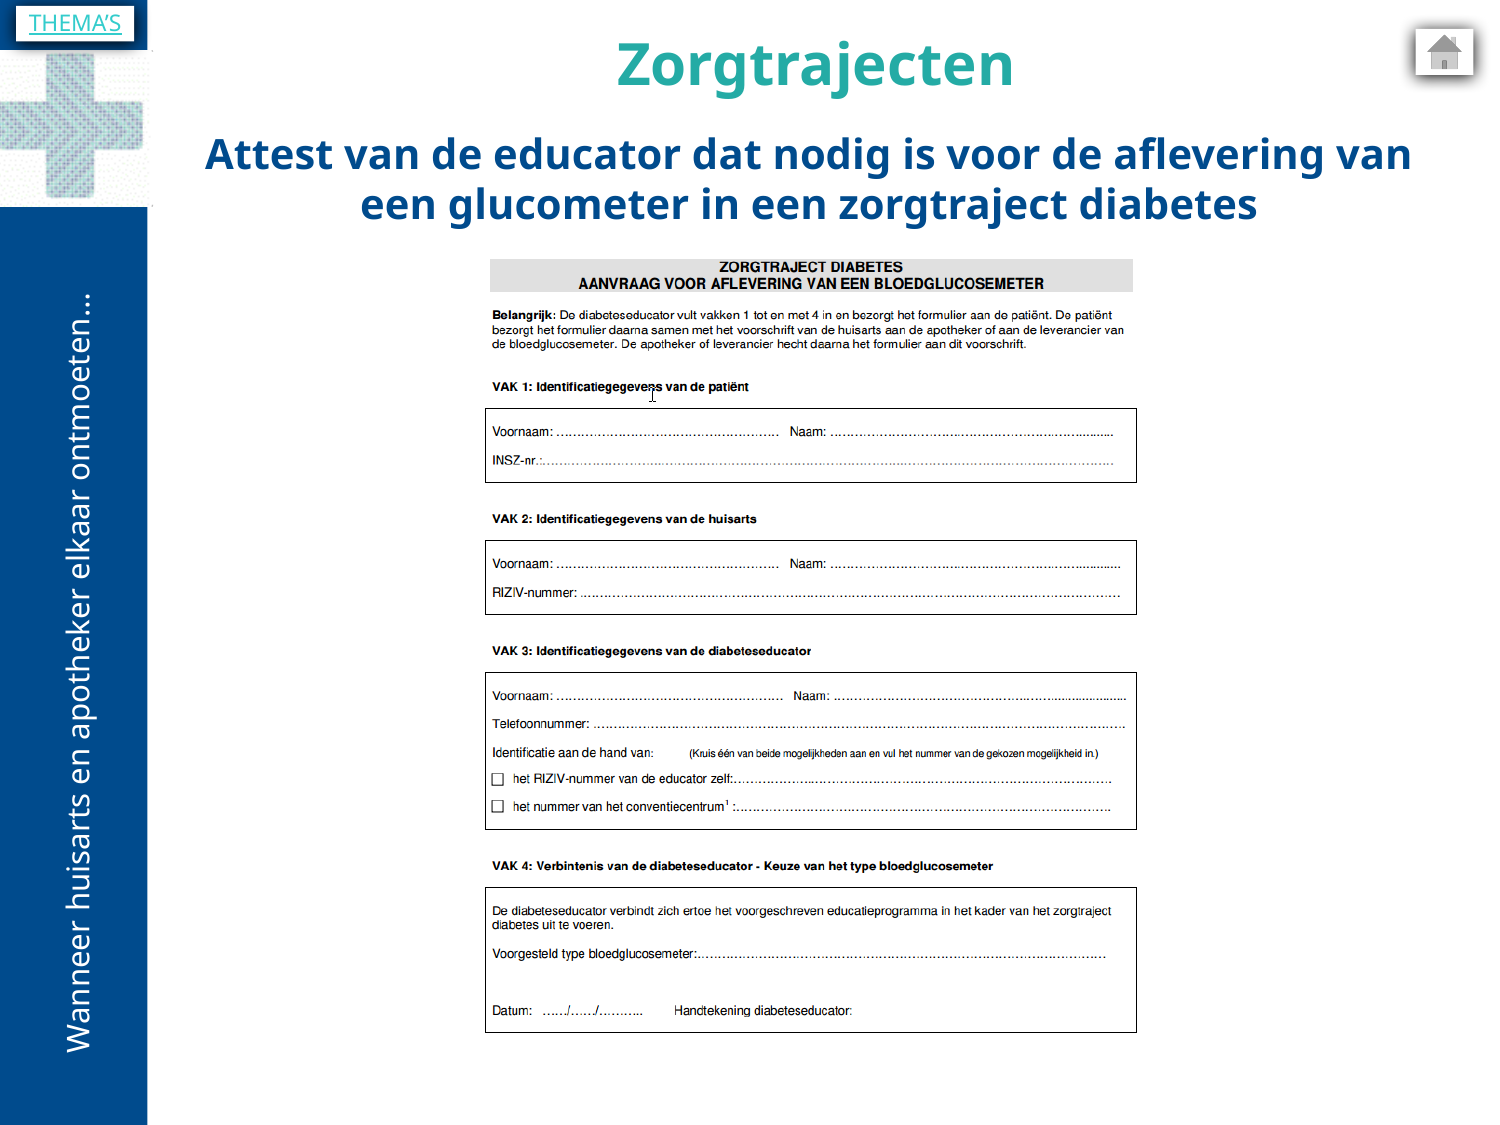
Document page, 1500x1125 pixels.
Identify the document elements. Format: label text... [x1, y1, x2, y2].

text_box [1415, 28, 1474, 76]
picture [0, 50, 154, 207]
text_box Attest van de educator dat nodig is voor de aflevering van een glucometer in een zorgtraject diabetes [160, 120, 1458, 235]
list Zorgtrajecten [174, 28, 1458, 120]
picture [474, 249, 1148, 1043]
text_box THEMA’S [15, 5, 135, 42]
